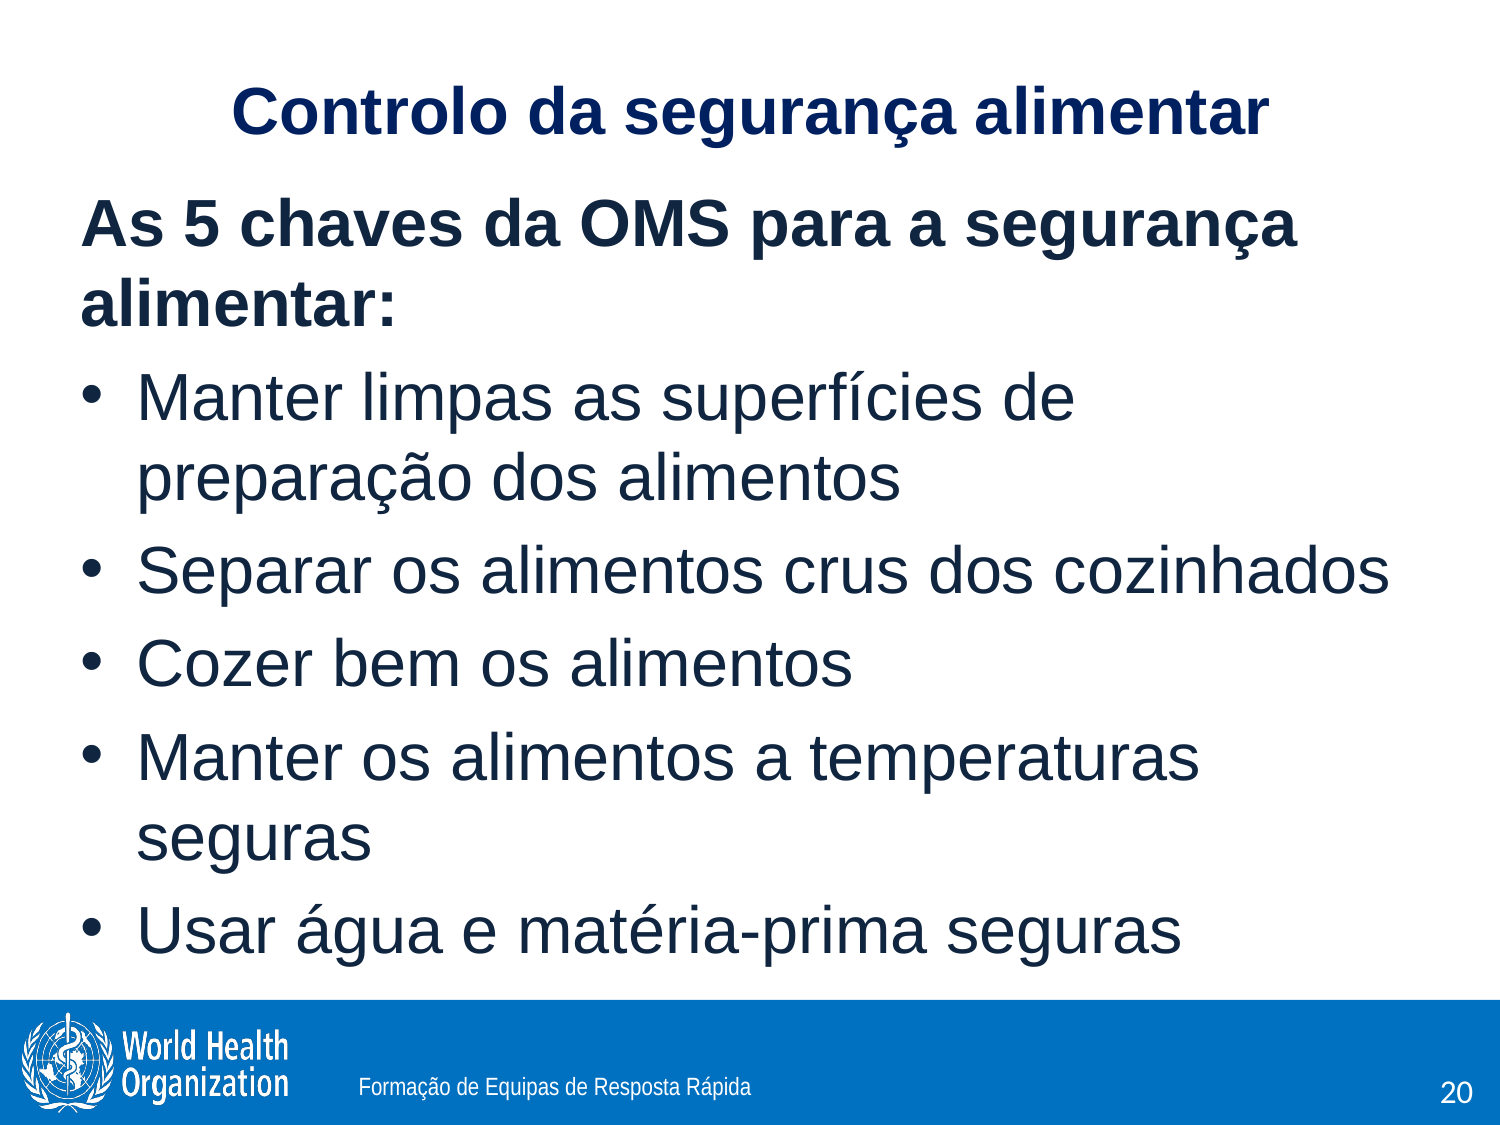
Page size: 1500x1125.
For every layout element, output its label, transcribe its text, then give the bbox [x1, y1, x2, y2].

picture [21, 1012, 288, 1113]
title Controlo da segurança alimentar [76, 30, 1427, 186]
list As 5 chaves da OMS para a segurança alimentar: Manter limpas as superfícies de preparação dos alimentos Separar os alimentos crus dos cozinhados Cozer bem os alimentos Manter os alimentos a temperaturas seguras Usar água e matéria-prima seguras [64, 172, 1415, 988]
